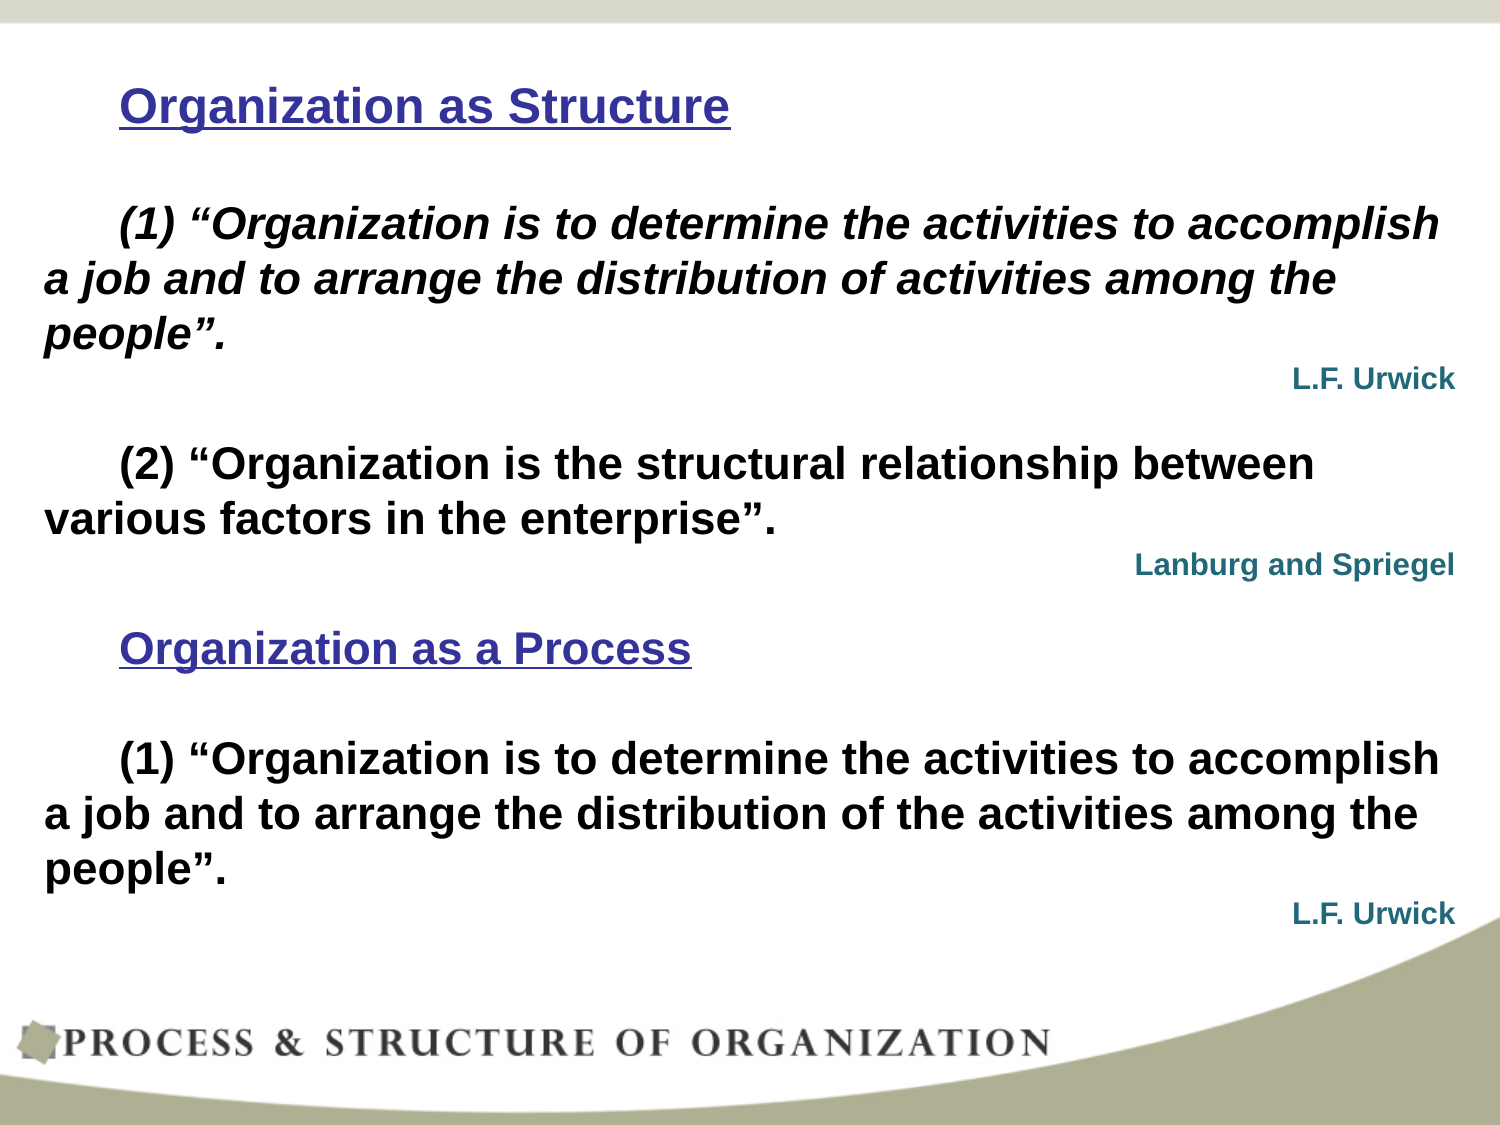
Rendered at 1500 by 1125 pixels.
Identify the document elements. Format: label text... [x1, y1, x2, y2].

picture [0, 0, 1500, 1125]
text_box Organization as Structure (1) “Organization is to determine the activities to accomplish a job and to arrange the distribution of activities among the people”. L.F. Urwick (2) “Organization is the structural relationship between various factors in the enterprise”. Lanburg and Spriegel Organization as a Process (1) “Organization is to determine the activities to accomplish a job and to arrange the distribution of the activities among the people”. L.F. Urwick [29, 66, 1471, 939]
